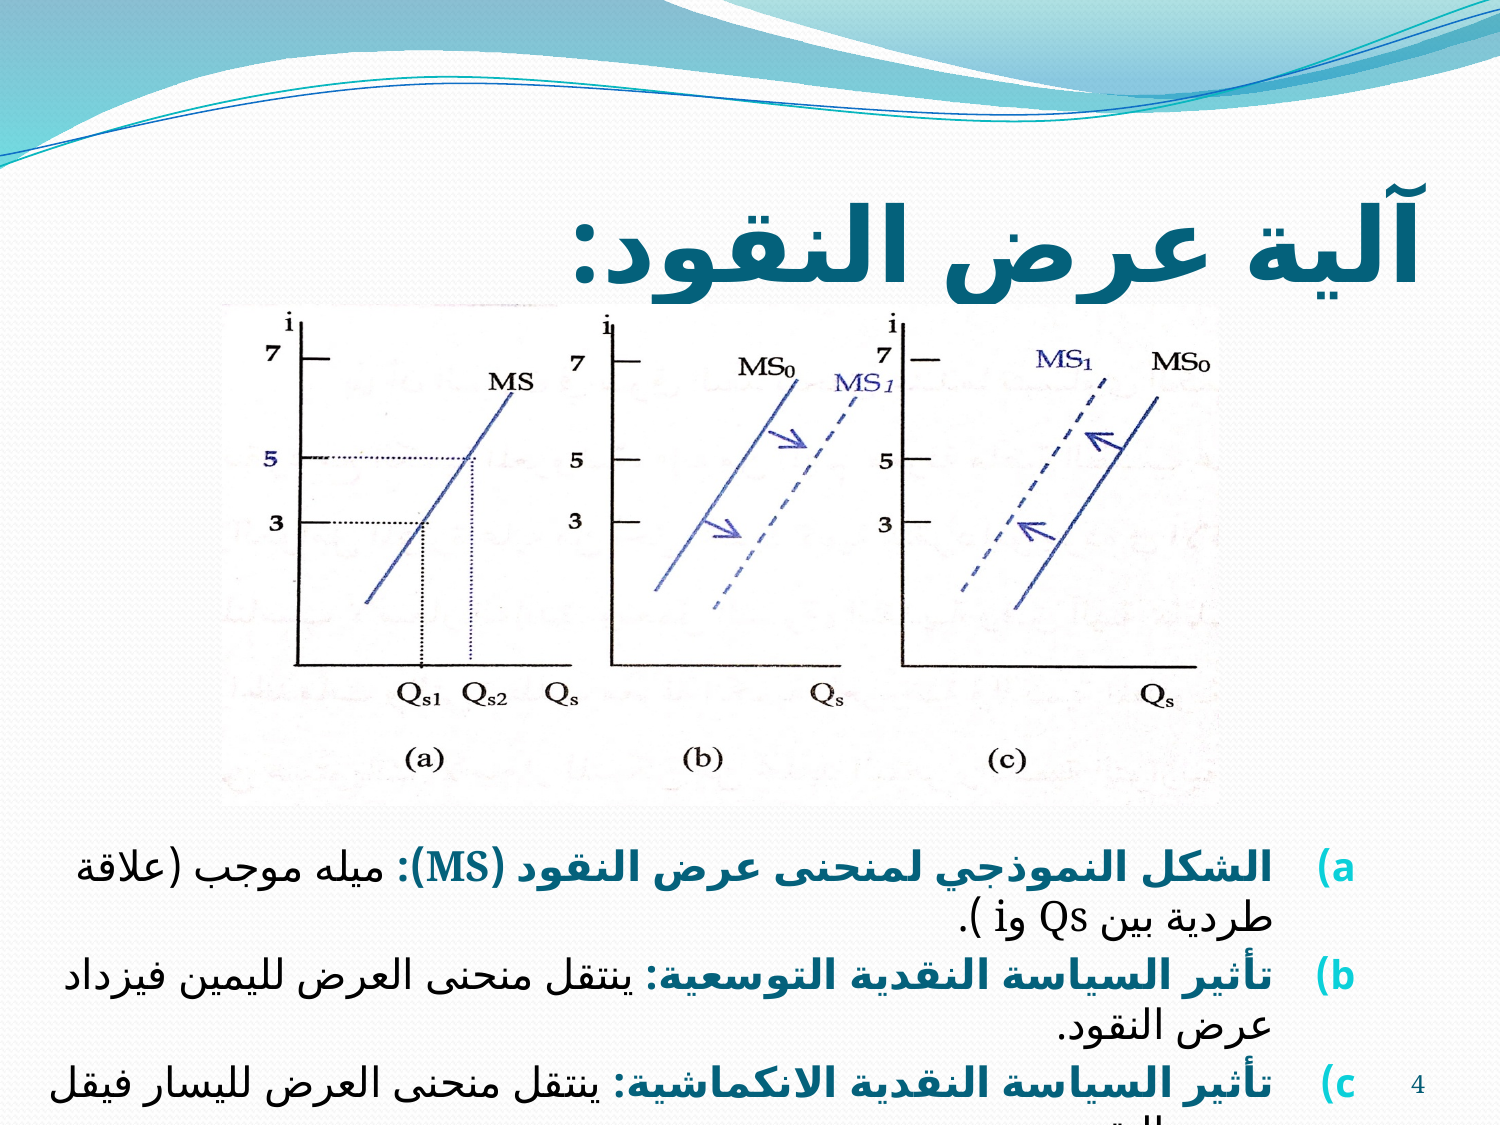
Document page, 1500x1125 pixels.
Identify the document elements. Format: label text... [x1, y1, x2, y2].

list الشكل النموذجي لمنحنى عرض النقود (MS): ميله موجب (علاقة طردية بين Qs وi ). تأثير السياسة النقدية التوسعية: ينتقل منحنى العرض لليمين فيزداد عرض النقود. تأثير السياسة النقدية الانكماشية: ينتقل منحنى العرض لليسار فيقل عرض النقود. [23, 832, 1374, 1038]
picture [222, 304, 1219, 807]
title آلية عرض النقود: [75, 115, 1425, 303]
slide_number 4 [1299, 1042, 1425, 1103]
